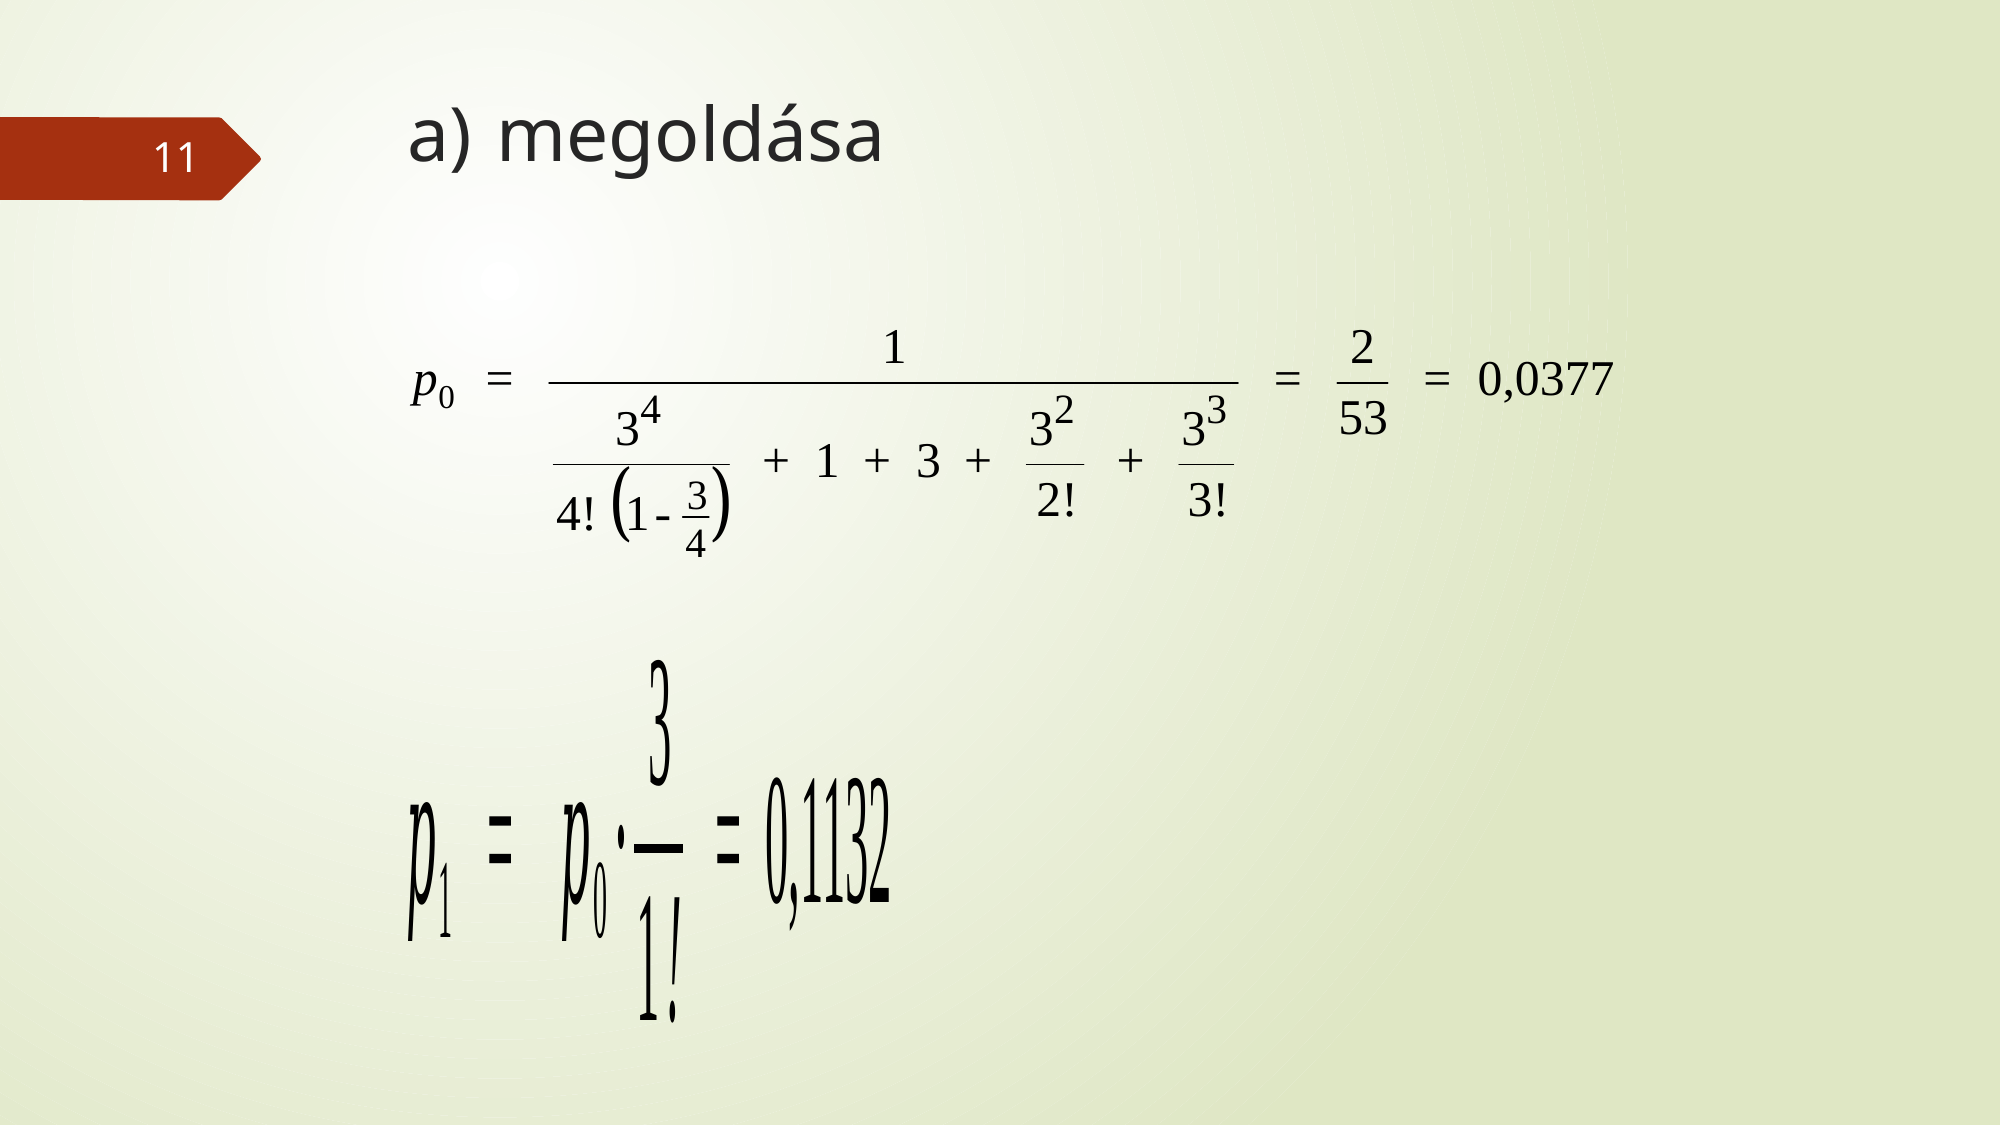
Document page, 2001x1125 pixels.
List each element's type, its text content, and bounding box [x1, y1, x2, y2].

slide_number 11 [87, 129, 216, 190]
title a) megoldása [392, 62, 1732, 188]
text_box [399, 312, 1636, 571]
